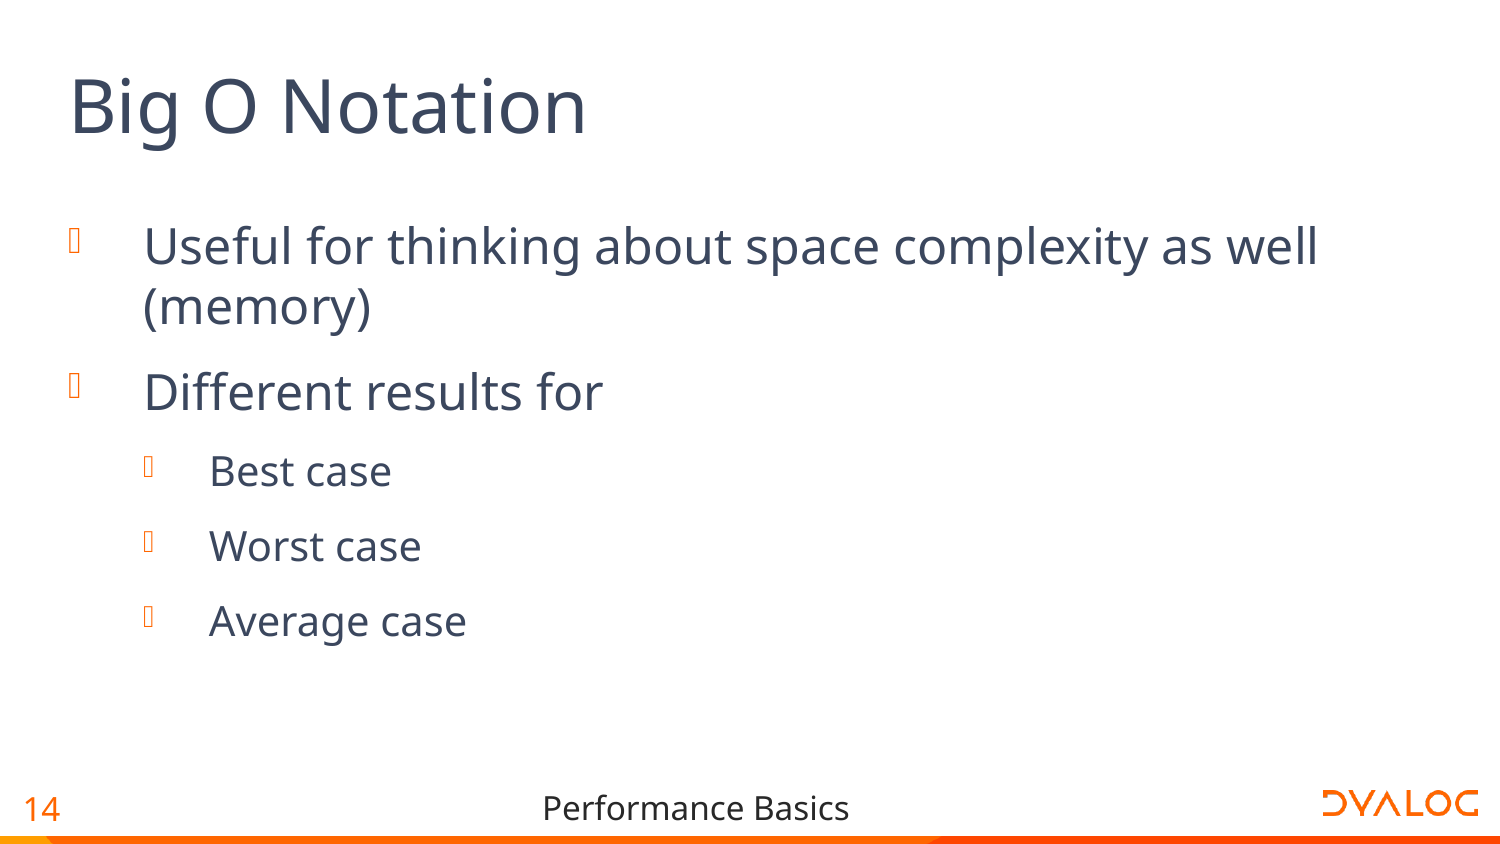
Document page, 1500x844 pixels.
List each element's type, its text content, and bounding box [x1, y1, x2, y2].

picture [1323, 790, 1478, 816]
list Useful for thinking about space complexity as well (memory) Different results for Best case Worst case Average case [53, 207, 1395, 740]
picture [0, 836, 1500, 844]
title Big O Notation [53, 43, 1121, 157]
